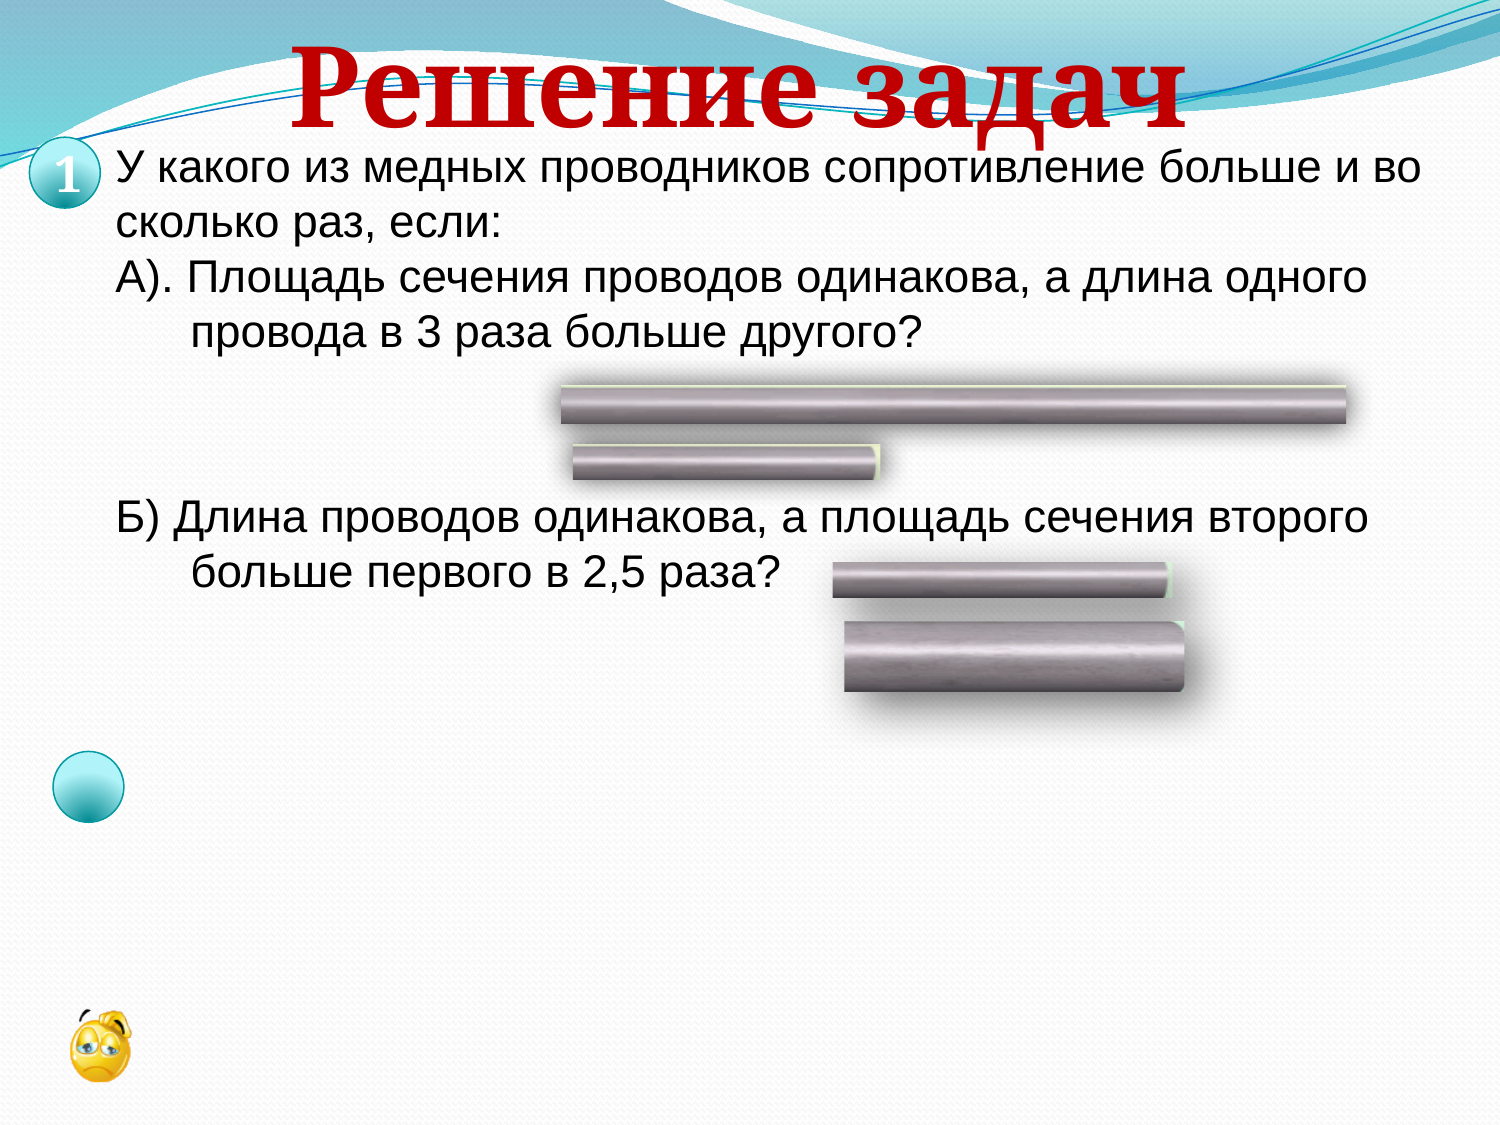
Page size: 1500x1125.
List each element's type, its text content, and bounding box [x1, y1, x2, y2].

picture [572, 444, 881, 480]
text_box У какого из медных проводников сопротивление больше и во сколько раз, если: А). Площадь сечения проводов одинакова, а длина одного провода в 3 раза больше другого? Б) Длина проводов одинакова, а площадь сечения второго больше первого в 2,5 раза? [100, 129, 1500, 605]
text_box Решение задач [274, 7, 1202, 157]
picture [560, 385, 1347, 425]
text_box 1 [28, 136, 102, 209]
picture [844, 621, 1185, 693]
picture [832, 562, 1173, 598]
picture [64, 999, 151, 1086]
text_box [52, 750, 125, 824]
